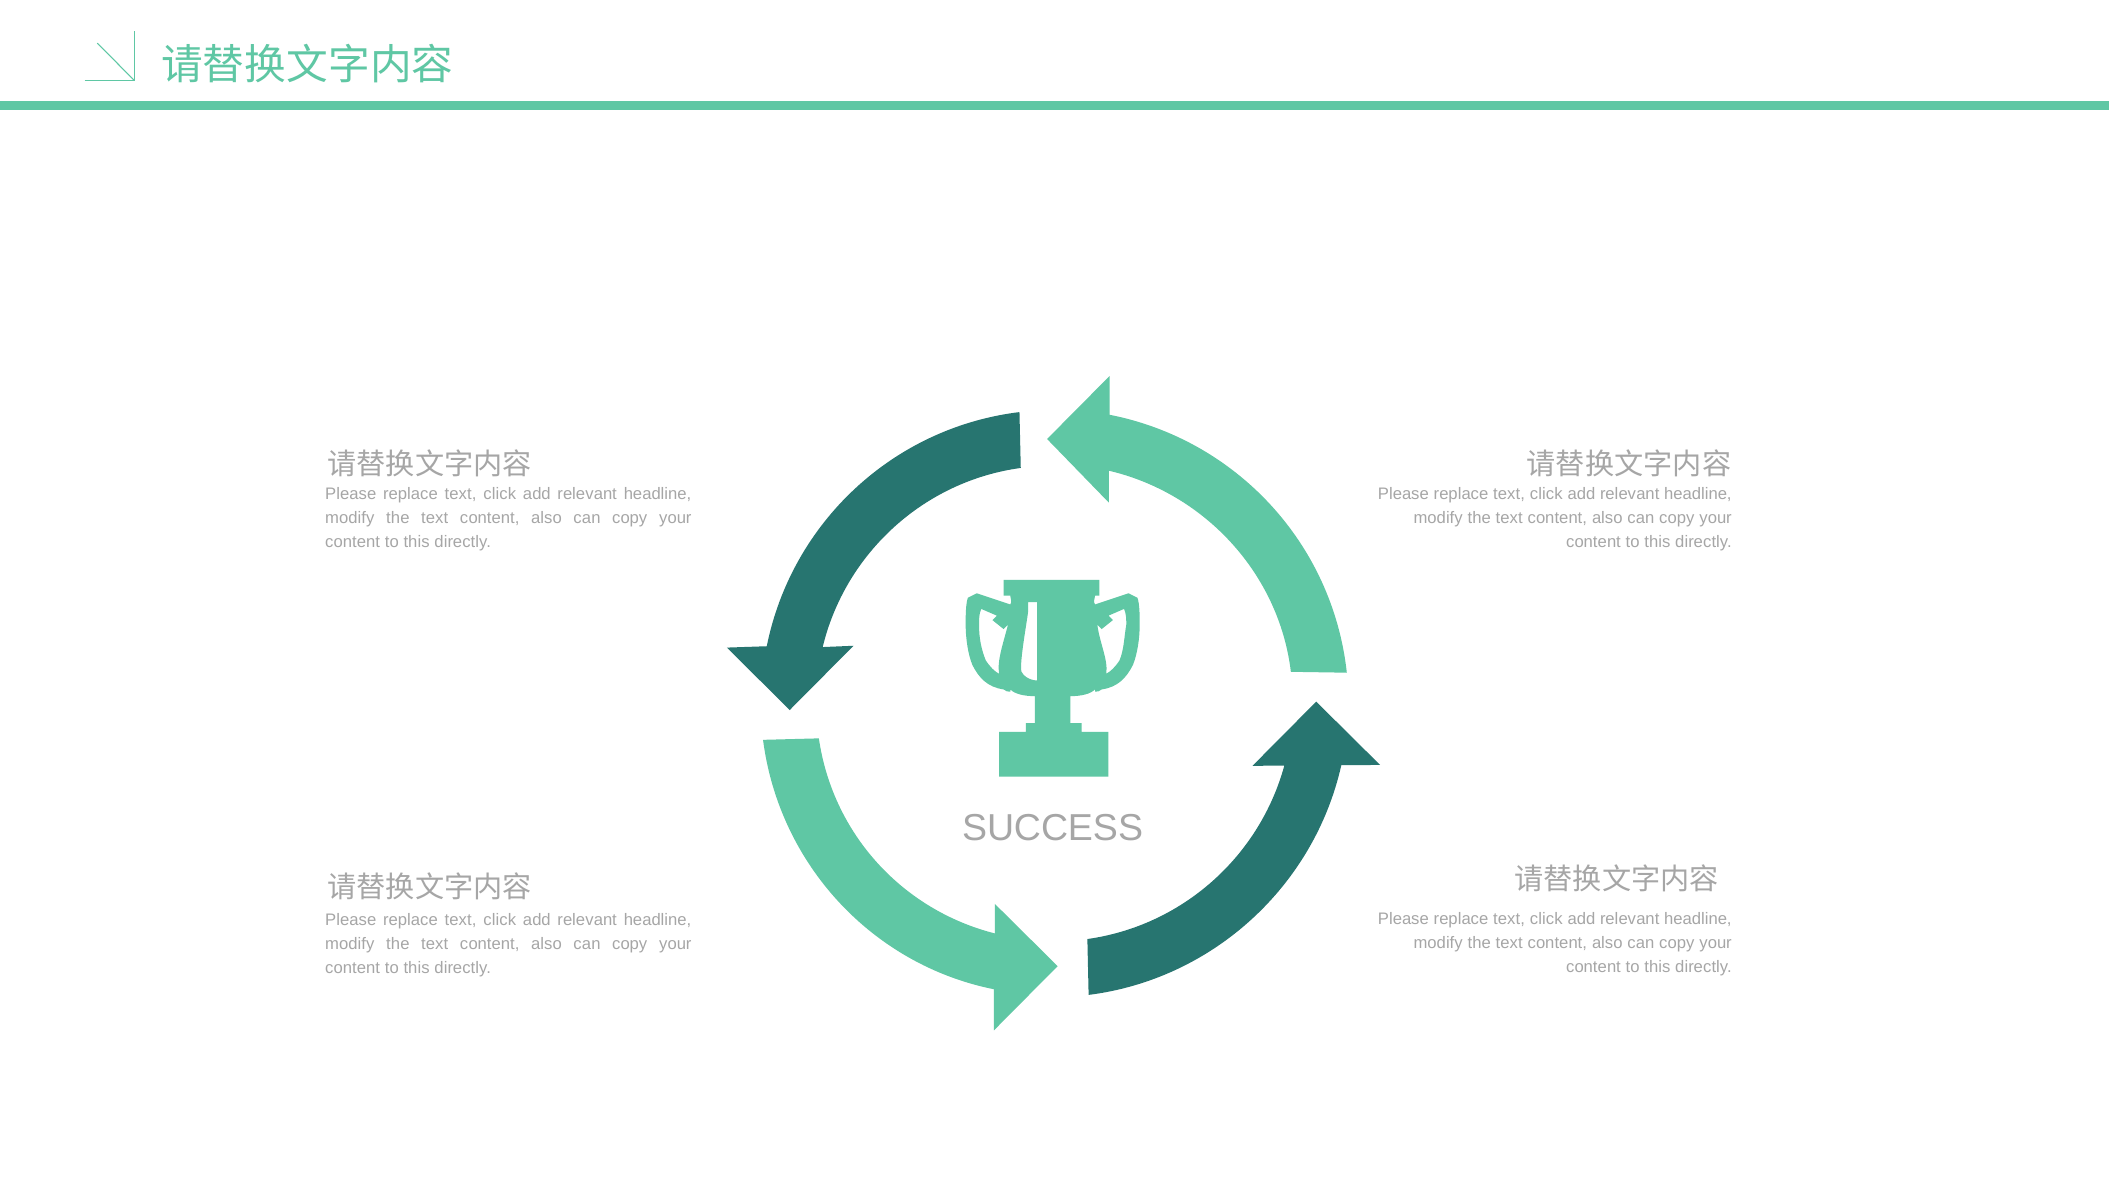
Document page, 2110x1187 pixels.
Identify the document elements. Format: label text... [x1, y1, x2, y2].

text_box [310, 431, 707, 558]
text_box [1361, 431, 1748, 558]
text_box 请替换文字内容 [145, 22, 500, 94]
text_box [1361, 845, 1748, 983]
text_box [310, 854, 707, 984]
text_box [741, 388, 1369, 1017]
